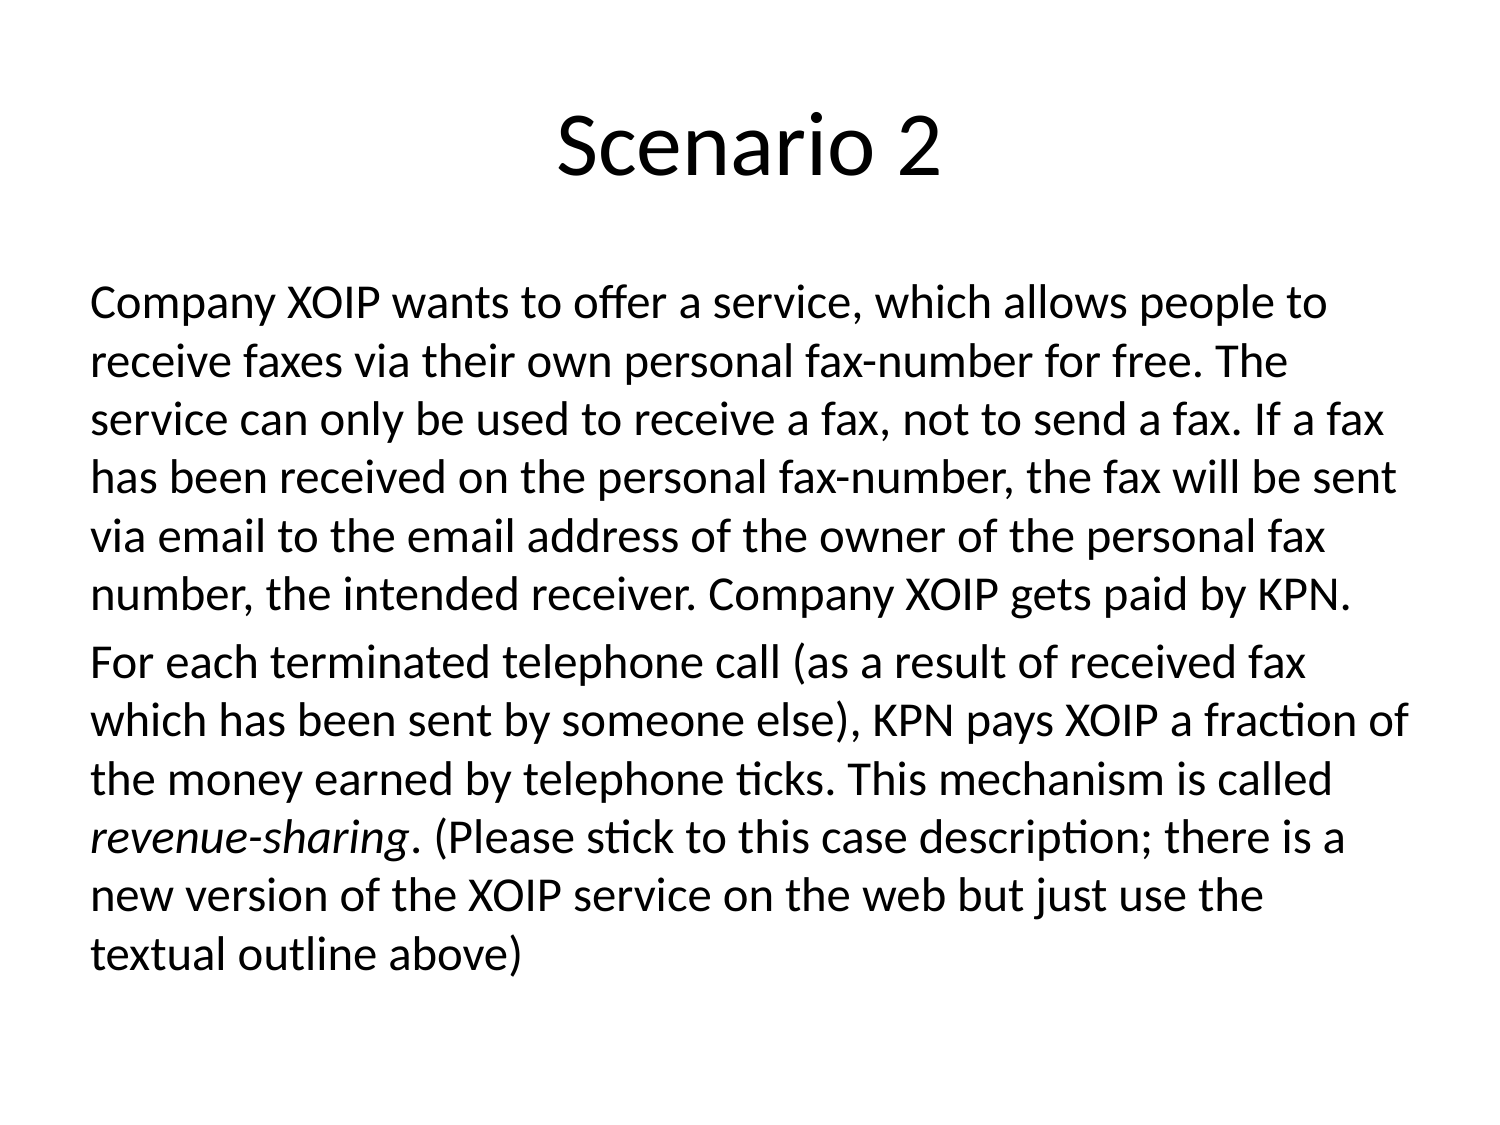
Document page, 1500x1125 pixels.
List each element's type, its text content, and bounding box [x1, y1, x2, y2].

title Scenario 2 [75, 45, 1425, 233]
list Company XOIP wants to offer a service, which allows people to receive faxes via their own personal fax-number for free. The service can only be used to receive a fax, not to send a fax. If a fax has been received on the personal fax-number, the fax will be sent via email to the email address of the owner of the personal fax number, the intended receiver. Company XOIP gets paid by KPN. For each terminated telephone call (as a result of received fax which has been sent by someone else), KPN pays XOIP a fraction of the money earned by telephone ticks. This mechanism is called revenue-sharing. (Please stick to this case description; there is a new version of the XOIP service on the web but just use the textual outline above) [75, 262, 1425, 1005]
